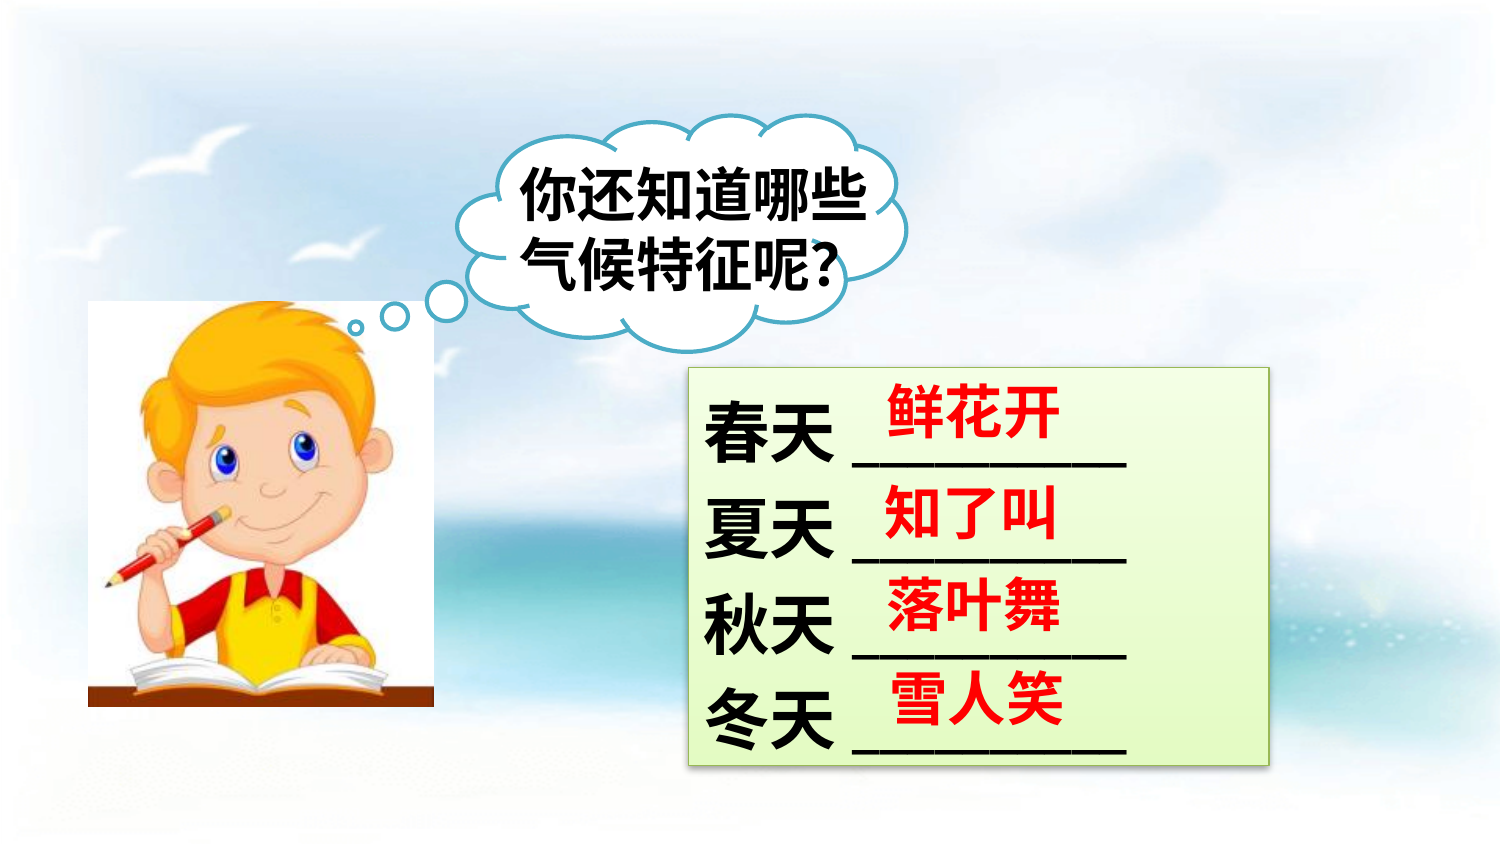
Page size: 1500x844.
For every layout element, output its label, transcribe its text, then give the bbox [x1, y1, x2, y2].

text_box 落叶舞 [871, 560, 1077, 646]
text_box 雪人笑 [875, 654, 1080, 740]
text_box 春天__________ 夏天__________ 秋天__________ 冬天__________ [688, 367, 1270, 766]
text_box 知了叫 [869, 469, 1075, 554]
picture [0, 0, 1500, 844]
text_box 鲜花开 [871, 367, 1077, 453]
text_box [457, 114, 907, 352]
